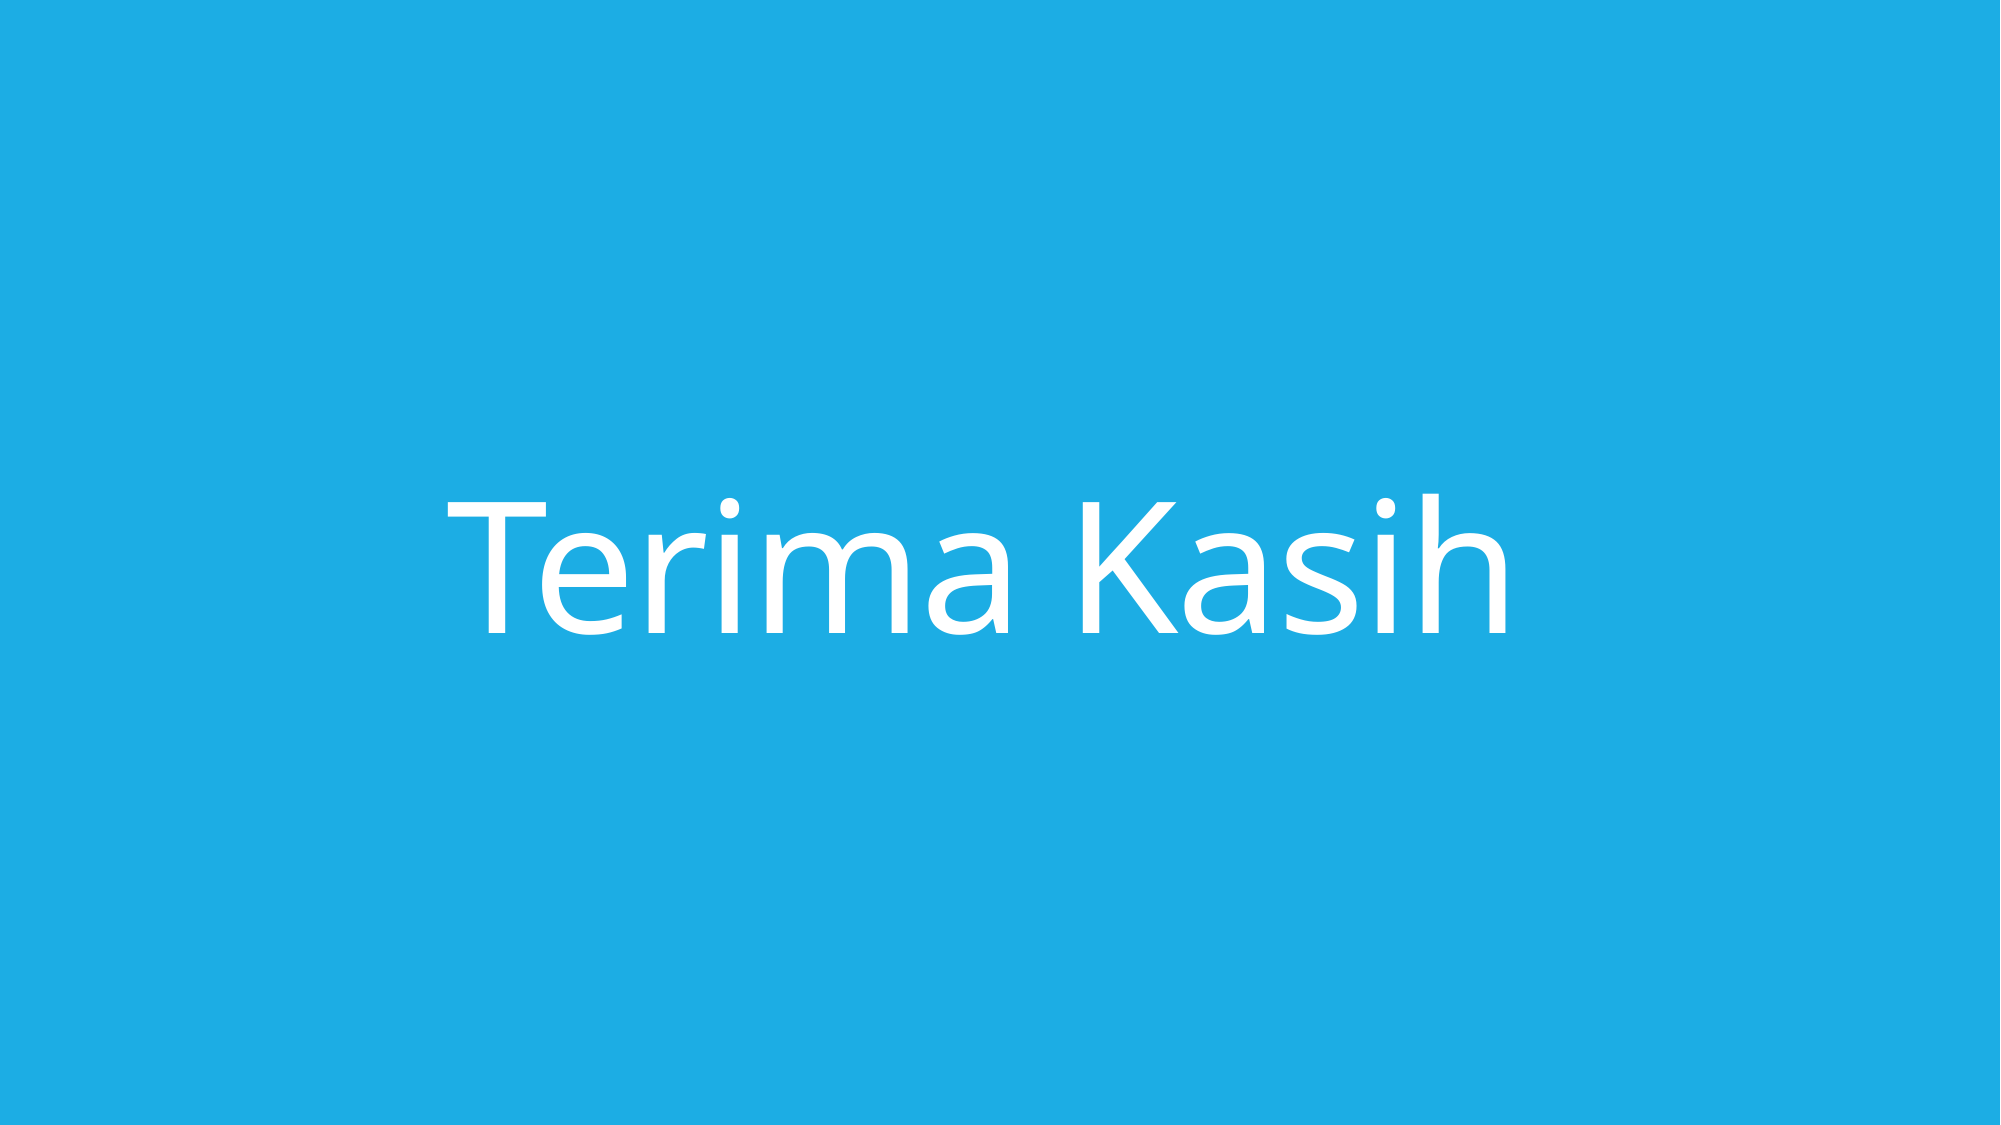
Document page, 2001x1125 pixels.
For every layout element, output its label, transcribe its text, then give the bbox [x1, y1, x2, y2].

title Terima Kasih [98, 126, 1868, 677]
